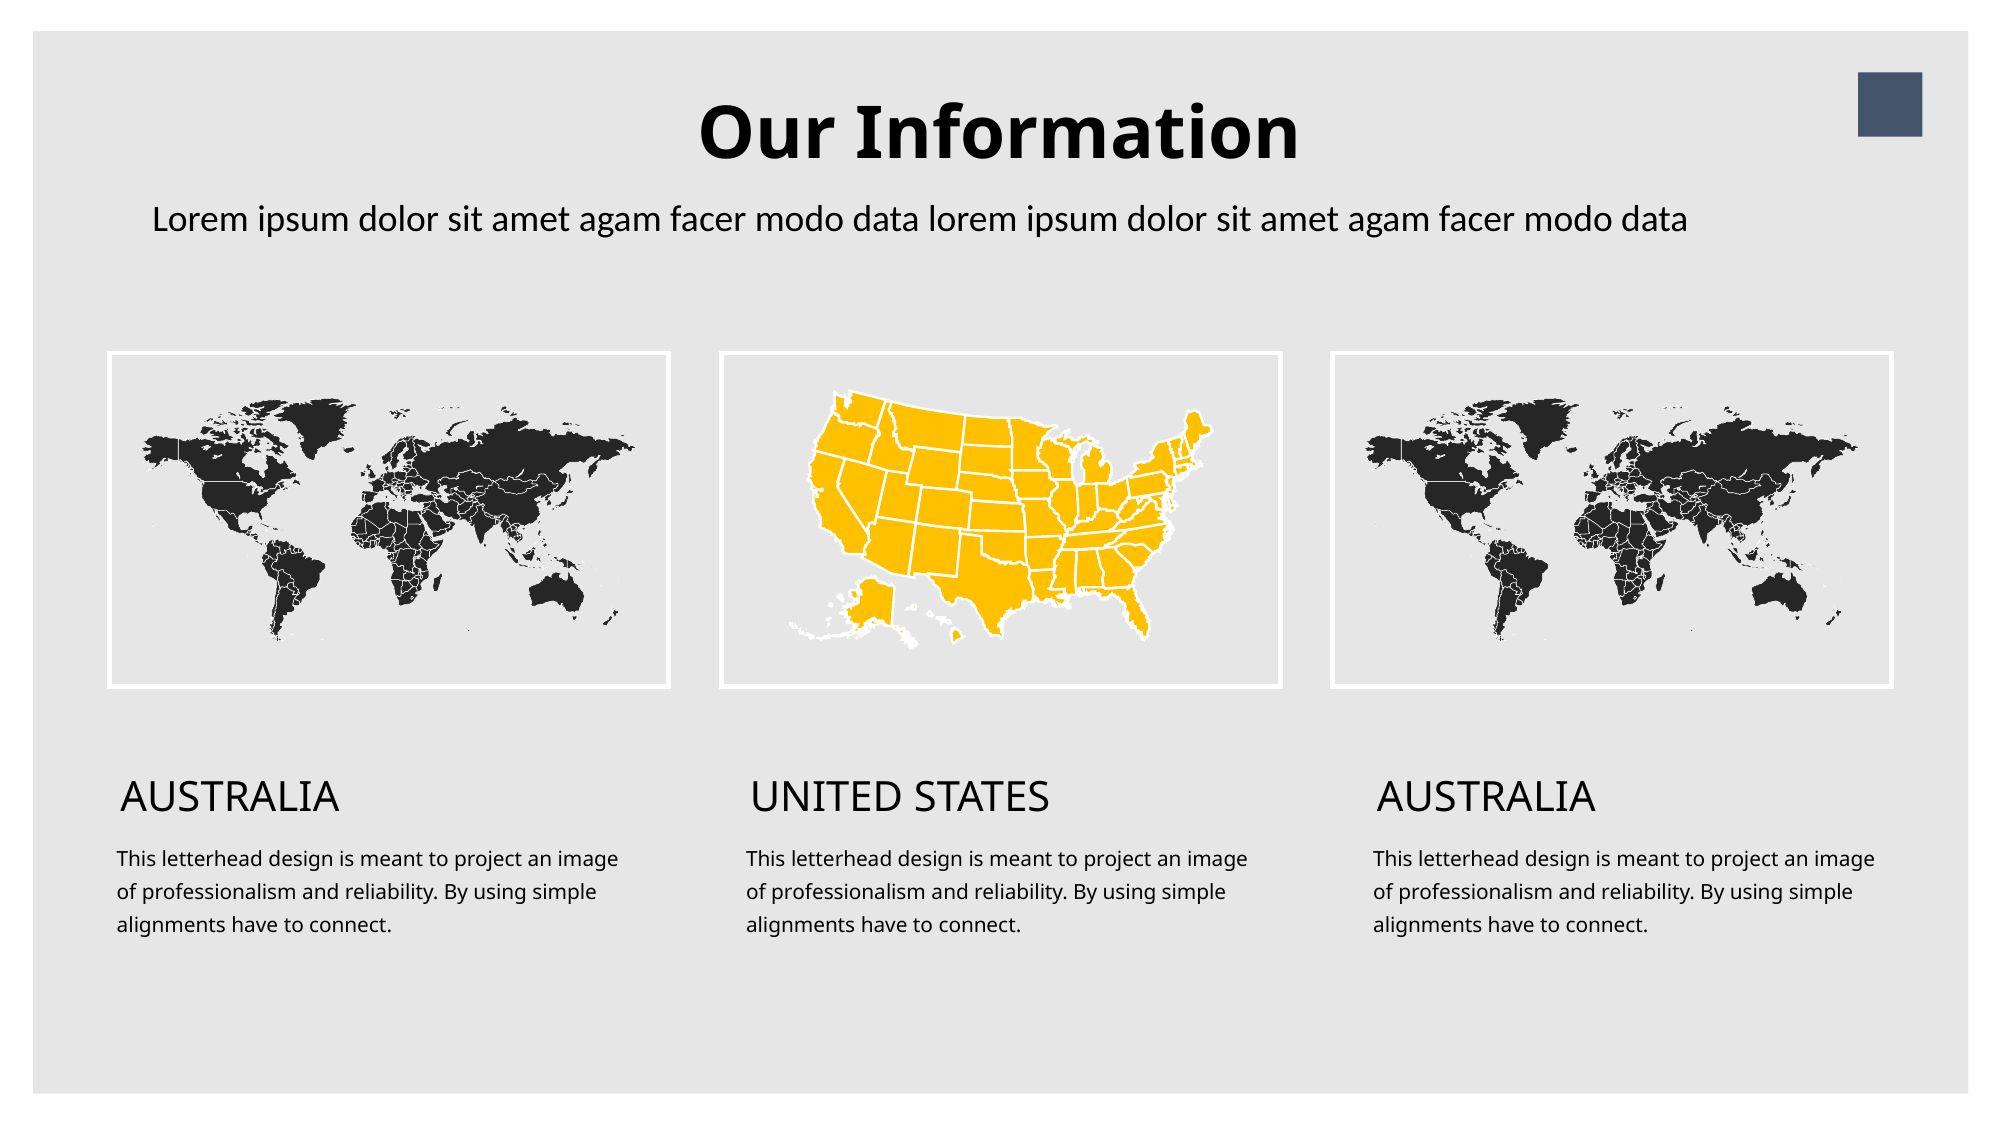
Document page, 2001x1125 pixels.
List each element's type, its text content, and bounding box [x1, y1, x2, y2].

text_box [735, 761, 1269, 963]
subtitle Lorem ipsum dolor sit amet agam facer modo data lorem ipsum dolor sit amet agam facer modo data [137, 186, 1863, 227]
text_box [32, 30, 1969, 1095]
slide_number 18 [1863, 78, 1927, 130]
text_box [109, 353, 1892, 687]
text_box [1857, 71, 1924, 78]
text_box [1863, 130, 1924, 138]
title Our Information [137, 78, 1863, 186]
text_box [1362, 761, 1898, 963]
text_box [105, 761, 642, 963]
